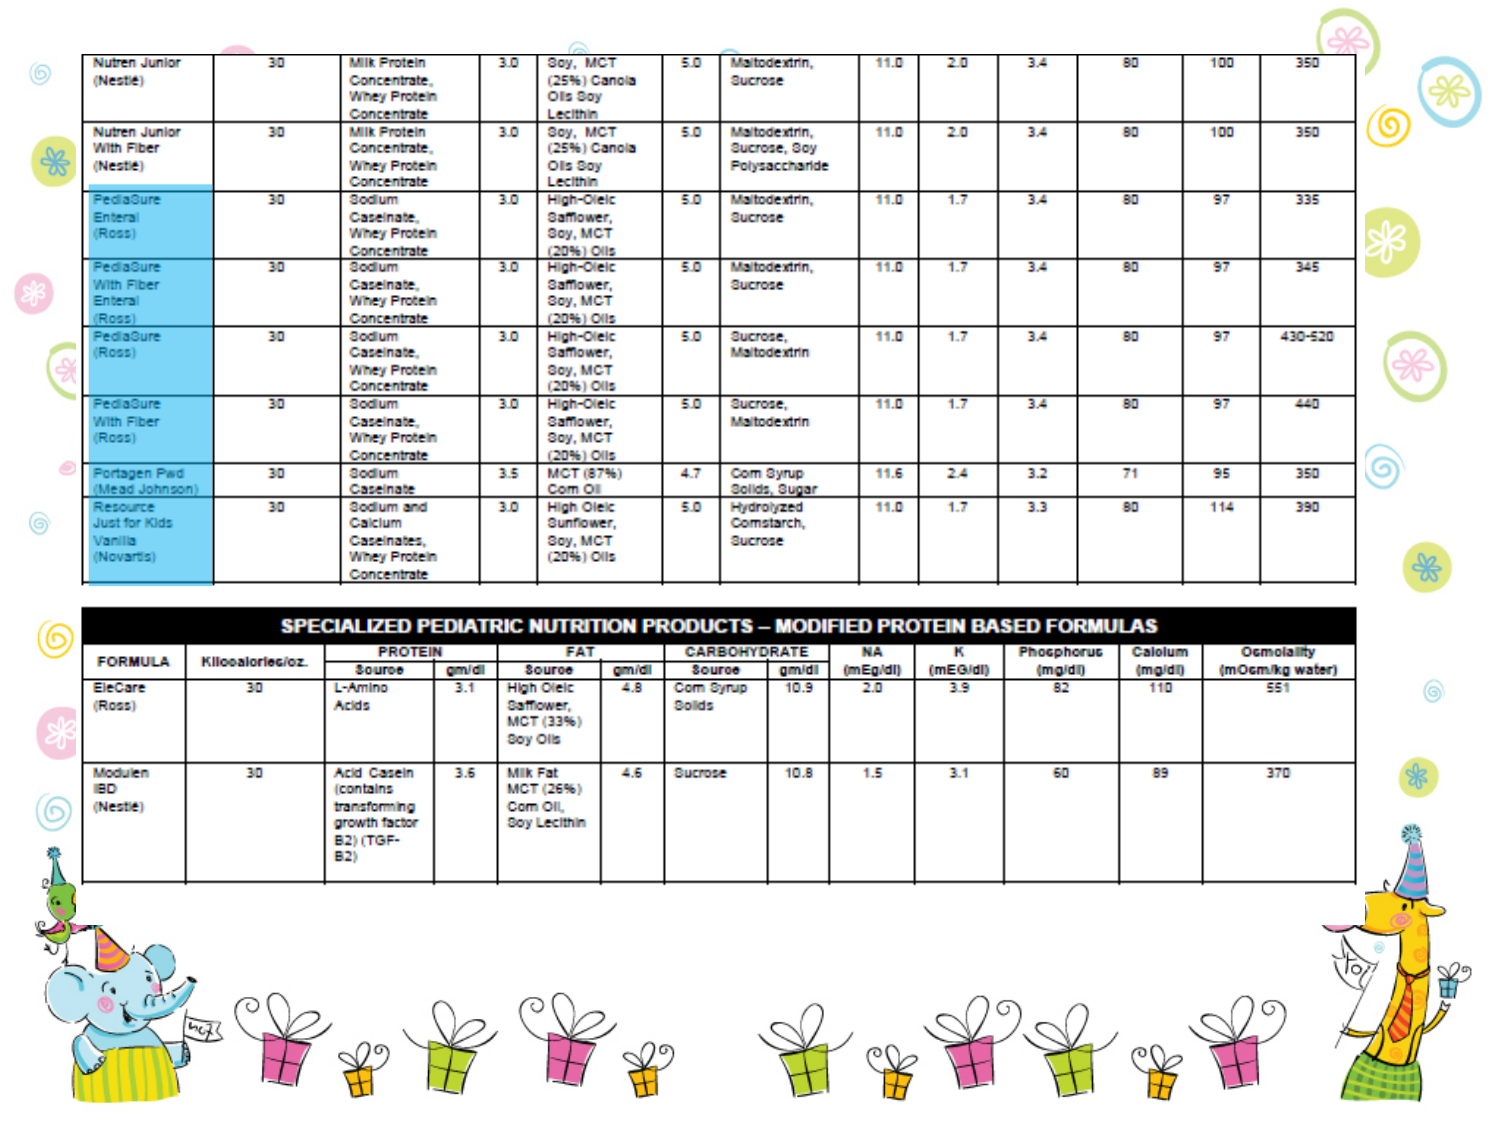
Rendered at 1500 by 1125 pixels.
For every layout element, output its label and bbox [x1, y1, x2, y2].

list [76, 54, 1365, 925]
picture [0, 0, 1500, 1125]
